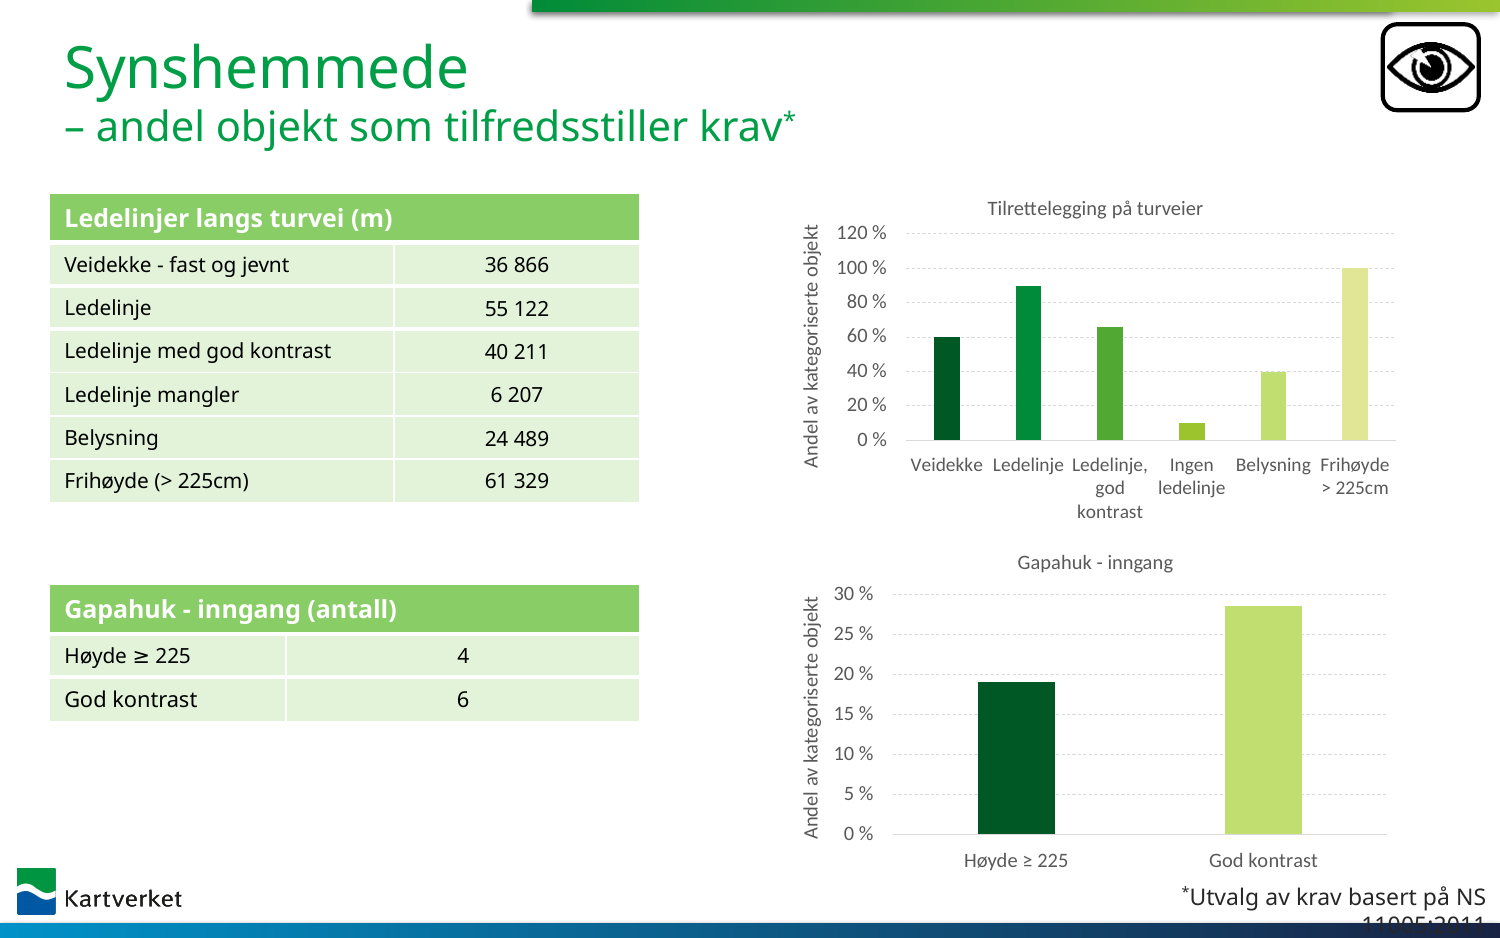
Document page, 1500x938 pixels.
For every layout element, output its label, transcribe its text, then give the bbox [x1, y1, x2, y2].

table_cell Høyde ≥ 225 [50, 636, 285, 675]
table_cell 36 866 [395, 245, 639, 284]
table_header Gapahuk - inngang (antall) [50, 585, 639, 632]
table_cell Ledelinje med god kontrast [50, 331, 393, 372]
picture [791, 187, 1400, 526]
table_cell 55 122 [395, 288, 639, 327]
table_cell Ledelinje [50, 288, 393, 327]
text_box *Utvalg av krav basert på NS 11005:2011 [1068, 873, 1500, 938]
table_cell 40 211 [395, 331, 639, 372]
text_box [1382, 24, 1480, 111]
table_cell 24 489 [395, 417, 639, 458]
text_box Synshemmede – andel objekt som tilfredsstiller krav* [49, 24, 1431, 158]
table_cell Frihøyde (> 225cm) [50, 460, 393, 502]
table_cell Veidekke - fast og jevnt [50, 245, 393, 284]
picture [791, 541, 1400, 880]
table_cell 4 [287, 636, 639, 675]
table_cell 61 329 [395, 460, 639, 502]
table_header Ledelinjer langs turvei (m) [50, 194, 639, 240]
table_cell God kontrast [50, 679, 285, 721]
table_cell Ledelinje mangler [50, 373, 393, 415]
table_cell 6 [287, 679, 639, 721]
table_cell 6 207 [395, 373, 639, 415]
table_cell Belysning [50, 417, 393, 458]
